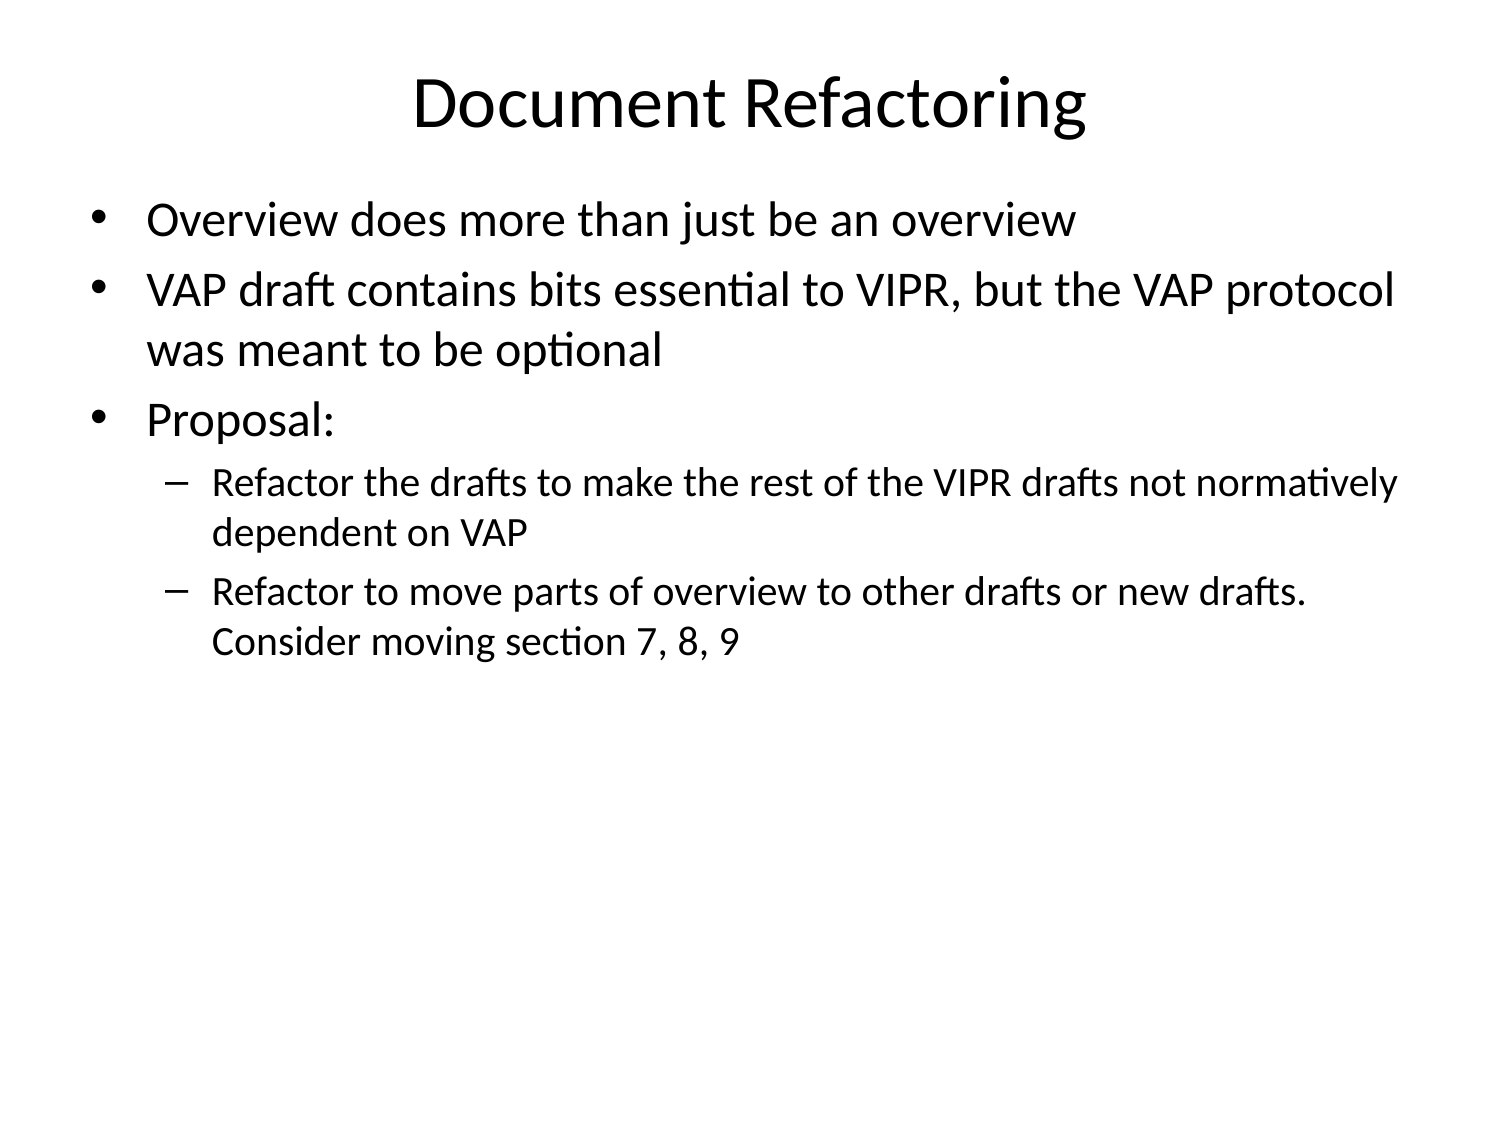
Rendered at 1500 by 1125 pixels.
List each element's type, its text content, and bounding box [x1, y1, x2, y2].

list Overview does more than just be an overview VAP draft contains bits essential to VIPR, but the VAP protocol was meant to be optional Proposal: Refactor the drafts to make the rest of the VIPR drafts not normatively dependent on VAP Refactor to move parts of overview to other drafts or new drafts. Consider moving section 7, 8, 9 [75, 179, 1425, 1046]
title Document Refactoring [75, 45, 1425, 150]
